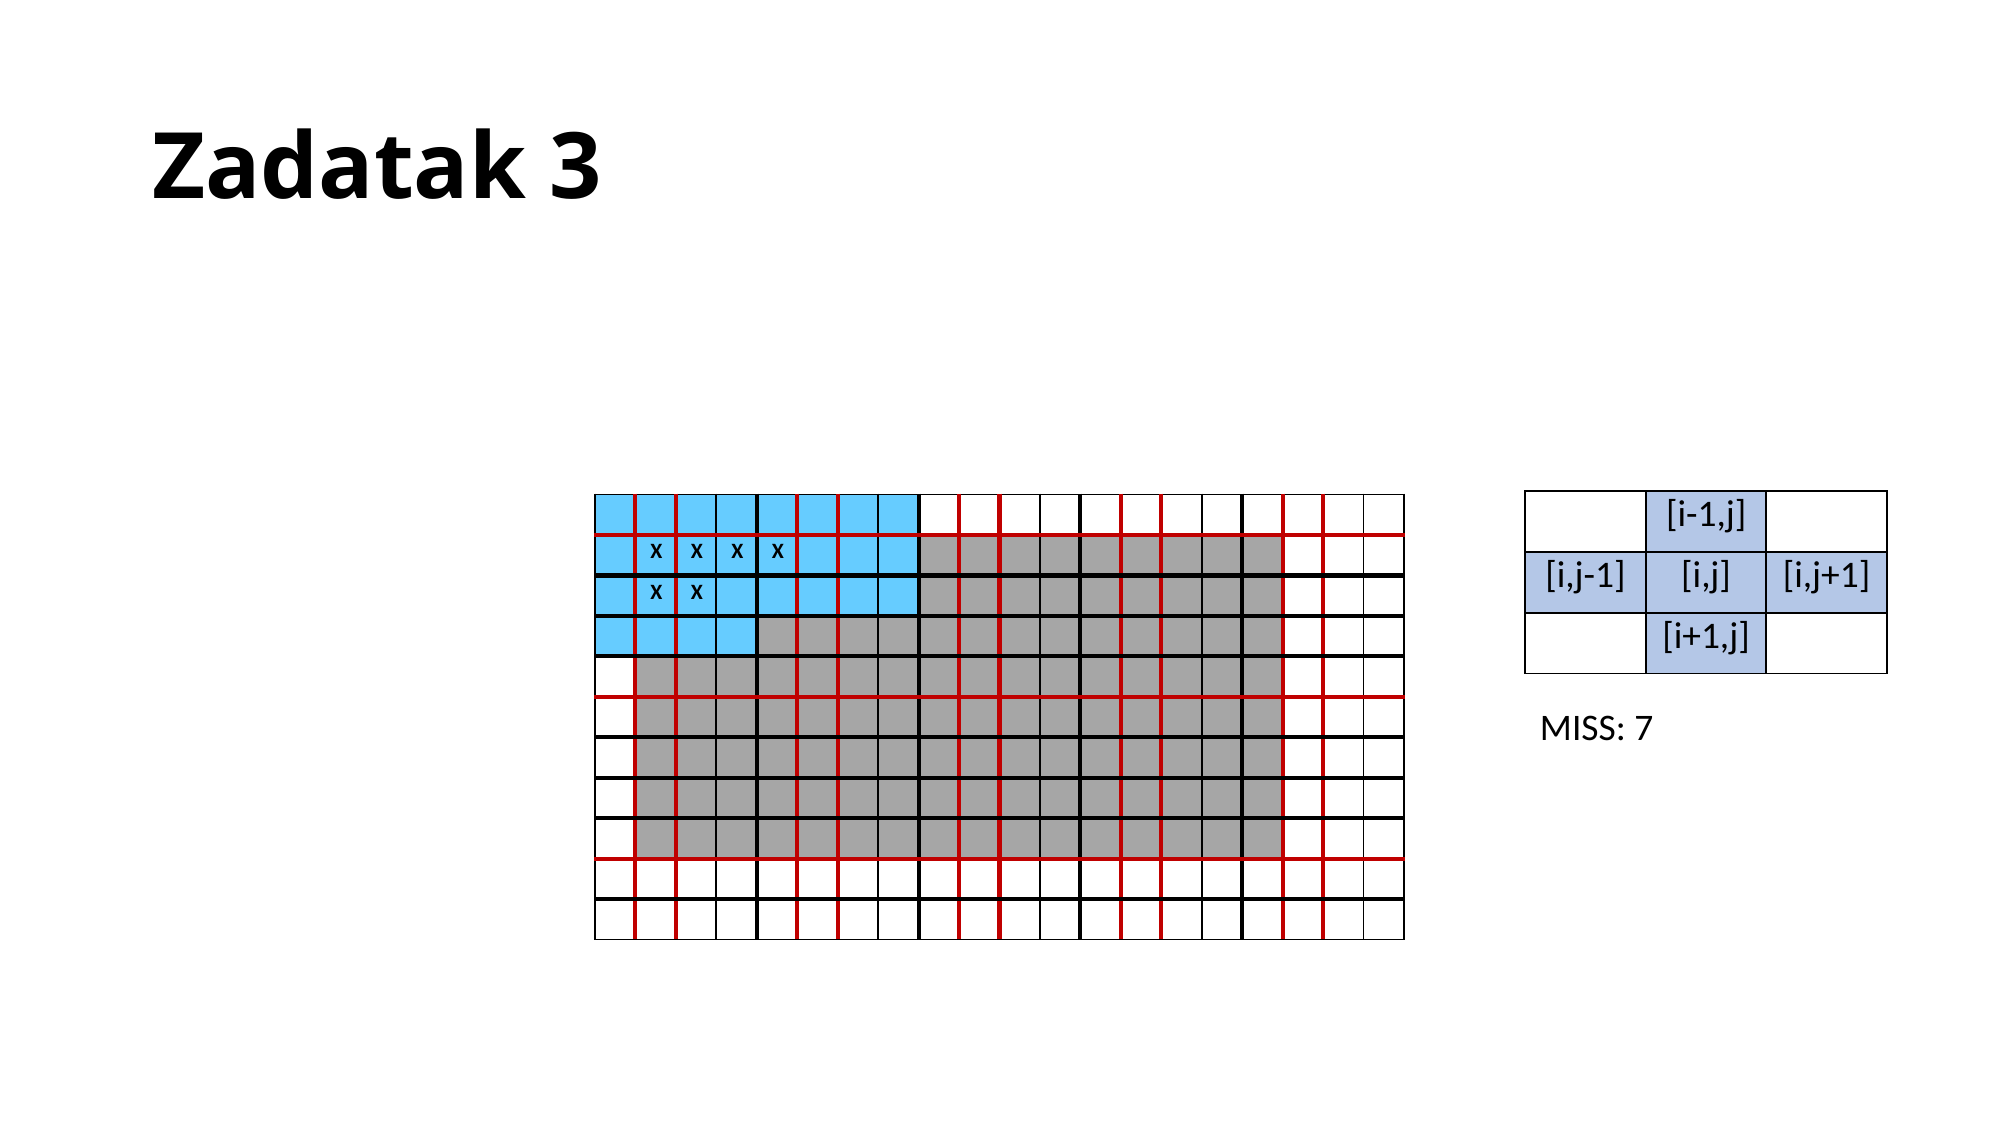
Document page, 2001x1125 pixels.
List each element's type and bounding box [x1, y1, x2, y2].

table_cell [1647, 553, 1765, 612]
table_cell [1325, 578, 1363, 614]
table_cell [1002, 901, 1039, 939]
table_cell [1325, 739, 1363, 776]
table_cell [1203, 537, 1240, 573]
table_cell [1123, 739, 1159, 776]
table_cell [879, 861, 917, 897]
table_header [840, 495, 877, 533]
table_cell [759, 699, 795, 735]
table_cell [596, 537, 633, 573]
table_cell [1285, 699, 1321, 735]
table_cell [637, 658, 674, 695]
table_cell [1244, 699, 1281, 735]
table_cell [717, 780, 755, 816]
table_cell [1526, 614, 1645, 673]
table_cell [717, 618, 755, 654]
table_cell [1123, 820, 1159, 857]
table_cell [1364, 861, 1403, 897]
table_header [921, 495, 957, 533]
table_cell [1285, 618, 1321, 654]
table_cell [1244, 739, 1281, 776]
table_cell [1002, 537, 1039, 573]
table_cell [637, 739, 674, 776]
table_cell [596, 618, 633, 654]
table_cell [596, 780, 633, 816]
table_cell [799, 901, 836, 939]
table_cell [717, 578, 755, 614]
table_header [1123, 495, 1159, 533]
table_cell [921, 699, 957, 735]
table_header [1526, 492, 1645, 551]
table_cell [1163, 780, 1201, 816]
table_cell [637, 699, 674, 735]
table_cell [840, 618, 877, 654]
table_cell [879, 537, 917, 573]
table_cell [879, 780, 917, 816]
table_cell [759, 537, 795, 573]
table_cell [717, 901, 755, 939]
text_box [1525, 695, 1887, 755]
table_cell [1285, 780, 1321, 816]
table_cell [921, 537, 957, 573]
table_cell [717, 658, 755, 695]
table_cell [799, 699, 836, 735]
table_cell [678, 699, 715, 735]
table_cell [717, 699, 755, 735]
table_cell [596, 901, 633, 939]
table_cell [1203, 658, 1240, 695]
table_header [1647, 492, 1765, 551]
table_cell [921, 861, 957, 897]
table_cell [799, 658, 836, 695]
table_cell [759, 578, 795, 614]
table_cell [717, 739, 755, 776]
table_cell [637, 780, 674, 816]
table_cell [1767, 553, 1886, 612]
table_cell [1041, 618, 1078, 654]
table_cell [1364, 739, 1403, 776]
table_cell [1002, 578, 1039, 614]
table_cell [1285, 861, 1321, 897]
table_header [1767, 492, 1886, 551]
table_cell [1123, 658, 1159, 695]
table_cell [799, 537, 836, 573]
table_cell [678, 618, 715, 654]
table_cell [799, 739, 836, 776]
table_cell [1285, 537, 1321, 573]
table_cell [1364, 658, 1403, 695]
table_cell [637, 901, 674, 939]
table_cell [1285, 739, 1321, 776]
table_cell [1325, 658, 1363, 695]
table_cell [1002, 658, 1039, 695]
table_cell [596, 658, 633, 695]
table_cell [879, 699, 917, 735]
table_cell [1203, 618, 1240, 654]
table_cell [1244, 537, 1281, 573]
table_cell [1041, 699, 1078, 735]
table_cell [1002, 820, 1039, 857]
table_header [1244, 495, 1281, 533]
table_cell [1325, 820, 1363, 857]
table_cell [1203, 739, 1240, 776]
table_cell [1325, 618, 1363, 654]
table_cell [799, 578, 836, 614]
table_cell [637, 578, 674, 614]
table_cell [1163, 658, 1201, 695]
table_cell [921, 820, 957, 857]
table_cell [759, 861, 795, 897]
table_cell [921, 578, 957, 614]
table_cell [717, 537, 755, 573]
table_cell [717, 861, 755, 897]
table_cell [759, 658, 795, 695]
table_cell [1364, 901, 1403, 939]
table_header [879, 495, 917, 533]
table_cell [1041, 780, 1078, 816]
table_cell [1002, 618, 1039, 654]
table_cell [1082, 820, 1119, 857]
table_cell [961, 658, 997, 695]
table_cell [961, 901, 997, 939]
table_cell [1082, 780, 1119, 816]
table_cell [678, 537, 715, 573]
table_cell [799, 820, 836, 857]
table_cell [1325, 901, 1363, 939]
table_cell [1163, 699, 1201, 735]
table_cell [1041, 820, 1078, 857]
table_cell [879, 739, 917, 776]
table_cell [1123, 901, 1159, 939]
table_cell [1325, 537, 1363, 573]
table_cell [759, 618, 795, 654]
table_cell [1082, 699, 1119, 735]
table_cell [1082, 618, 1119, 654]
table_cell [678, 820, 715, 857]
table_cell [1325, 780, 1363, 816]
table_cell [921, 658, 957, 695]
table_cell [799, 861, 836, 897]
table_header [759, 495, 795, 533]
table_cell [1163, 861, 1201, 897]
table_cell [1285, 820, 1321, 857]
table_cell [1163, 739, 1201, 776]
table_cell [921, 618, 957, 654]
table_cell [1285, 901, 1321, 939]
table_cell [1163, 901, 1201, 939]
table_cell [1041, 658, 1078, 695]
table_cell [961, 578, 997, 614]
table_header [1002, 495, 1039, 533]
table_cell [1647, 614, 1765, 673]
table_cell [879, 658, 917, 695]
table_cell [1002, 861, 1039, 897]
table_cell [840, 780, 877, 816]
table_cell [1364, 699, 1403, 735]
table_cell [1163, 820, 1201, 857]
table_header [717, 495, 755, 533]
table_cell [1123, 861, 1159, 897]
table_cell [921, 739, 957, 776]
table_cell [596, 739, 633, 776]
table_cell [840, 901, 877, 939]
table_cell [1041, 578, 1078, 614]
table_cell [879, 820, 917, 857]
table_header [1325, 495, 1363, 533]
table_cell [1325, 861, 1363, 897]
table_cell [759, 820, 795, 857]
table_cell [961, 739, 997, 776]
table_header [1285, 495, 1321, 533]
table_cell [1767, 614, 1886, 673]
table_cell [961, 780, 997, 816]
table_cell [1364, 820, 1403, 857]
table_cell [596, 699, 633, 735]
table_cell [961, 861, 997, 897]
table_cell [678, 780, 715, 816]
table_cell [799, 618, 836, 654]
table_cell [1244, 578, 1281, 614]
table_cell [637, 820, 674, 857]
table_cell [1203, 901, 1240, 939]
table_cell [840, 658, 877, 695]
table_cell [678, 658, 715, 695]
table_cell [1203, 820, 1240, 857]
table_cell [1364, 578, 1403, 614]
table_cell [840, 739, 877, 776]
table_cell [1123, 578, 1159, 614]
table_cell [799, 780, 836, 816]
table_cell [961, 618, 997, 654]
table_cell [1163, 578, 1201, 614]
table_cell [840, 699, 877, 735]
table_cell [596, 861, 633, 897]
table_cell [1203, 699, 1240, 735]
table_header [1203, 495, 1240, 533]
table_cell [1244, 820, 1281, 857]
table_cell [1163, 618, 1201, 654]
table_cell [1526, 553, 1645, 612]
table_cell [1203, 578, 1240, 614]
table_cell [759, 739, 795, 776]
table_cell [879, 578, 917, 614]
table_cell [921, 780, 957, 816]
table_cell [1364, 780, 1403, 816]
table_cell [1244, 901, 1281, 939]
table_cell [1123, 537, 1159, 573]
table_cell [1244, 658, 1281, 695]
table_cell [840, 537, 877, 573]
table_cell [1082, 901, 1119, 939]
table_cell [1285, 578, 1321, 614]
table_cell [1041, 861, 1078, 897]
table_cell [879, 901, 917, 939]
table_cell [1082, 658, 1119, 695]
table_cell [1203, 861, 1240, 897]
table_cell [1002, 699, 1039, 735]
table_cell [717, 820, 755, 857]
table_cell [840, 861, 877, 897]
table_header [1364, 495, 1403, 533]
table_cell [1082, 739, 1119, 776]
table_cell [1203, 780, 1240, 816]
table_header [1041, 495, 1078, 533]
table_cell [1163, 537, 1201, 573]
table_cell [596, 578, 633, 614]
table_header [1163, 495, 1201, 533]
table_cell [1244, 780, 1281, 816]
table_cell [1041, 739, 1078, 776]
table_header [637, 495, 674, 533]
title [137, 59, 1863, 278]
table_cell [637, 618, 674, 654]
table_cell [759, 901, 795, 939]
table_cell [879, 618, 917, 654]
table_cell [1364, 618, 1403, 654]
table_cell [961, 537, 997, 573]
table_cell [1285, 658, 1321, 695]
table_cell [678, 739, 715, 776]
table_cell [1244, 618, 1281, 654]
table_cell [1123, 780, 1159, 816]
table_cell [1325, 699, 1363, 735]
table_cell [1364, 537, 1403, 573]
table_cell [961, 699, 997, 735]
table_cell [921, 901, 957, 939]
table_cell [678, 901, 715, 939]
table_cell [840, 820, 877, 857]
table_cell [1002, 739, 1039, 776]
table_cell [1123, 618, 1159, 654]
table_cell [678, 861, 715, 897]
table_cell [596, 820, 633, 857]
table_header [1082, 495, 1119, 533]
table_cell [678, 578, 715, 614]
table_header [961, 495, 997, 533]
table_cell [637, 537, 674, 573]
table_header [596, 495, 633, 533]
table_cell [637, 861, 674, 897]
table_header [678, 495, 715, 533]
table_cell [1041, 901, 1078, 939]
table_cell [1123, 699, 1159, 735]
table_cell [1244, 861, 1281, 897]
table_cell [961, 820, 997, 857]
table_cell [1082, 861, 1119, 897]
table_cell [1082, 537, 1119, 573]
table_header [799, 495, 836, 533]
table_cell [1002, 780, 1039, 816]
table_cell [840, 578, 877, 614]
table_cell [1041, 537, 1078, 573]
table_cell [759, 780, 795, 816]
table_cell [1082, 578, 1119, 614]
